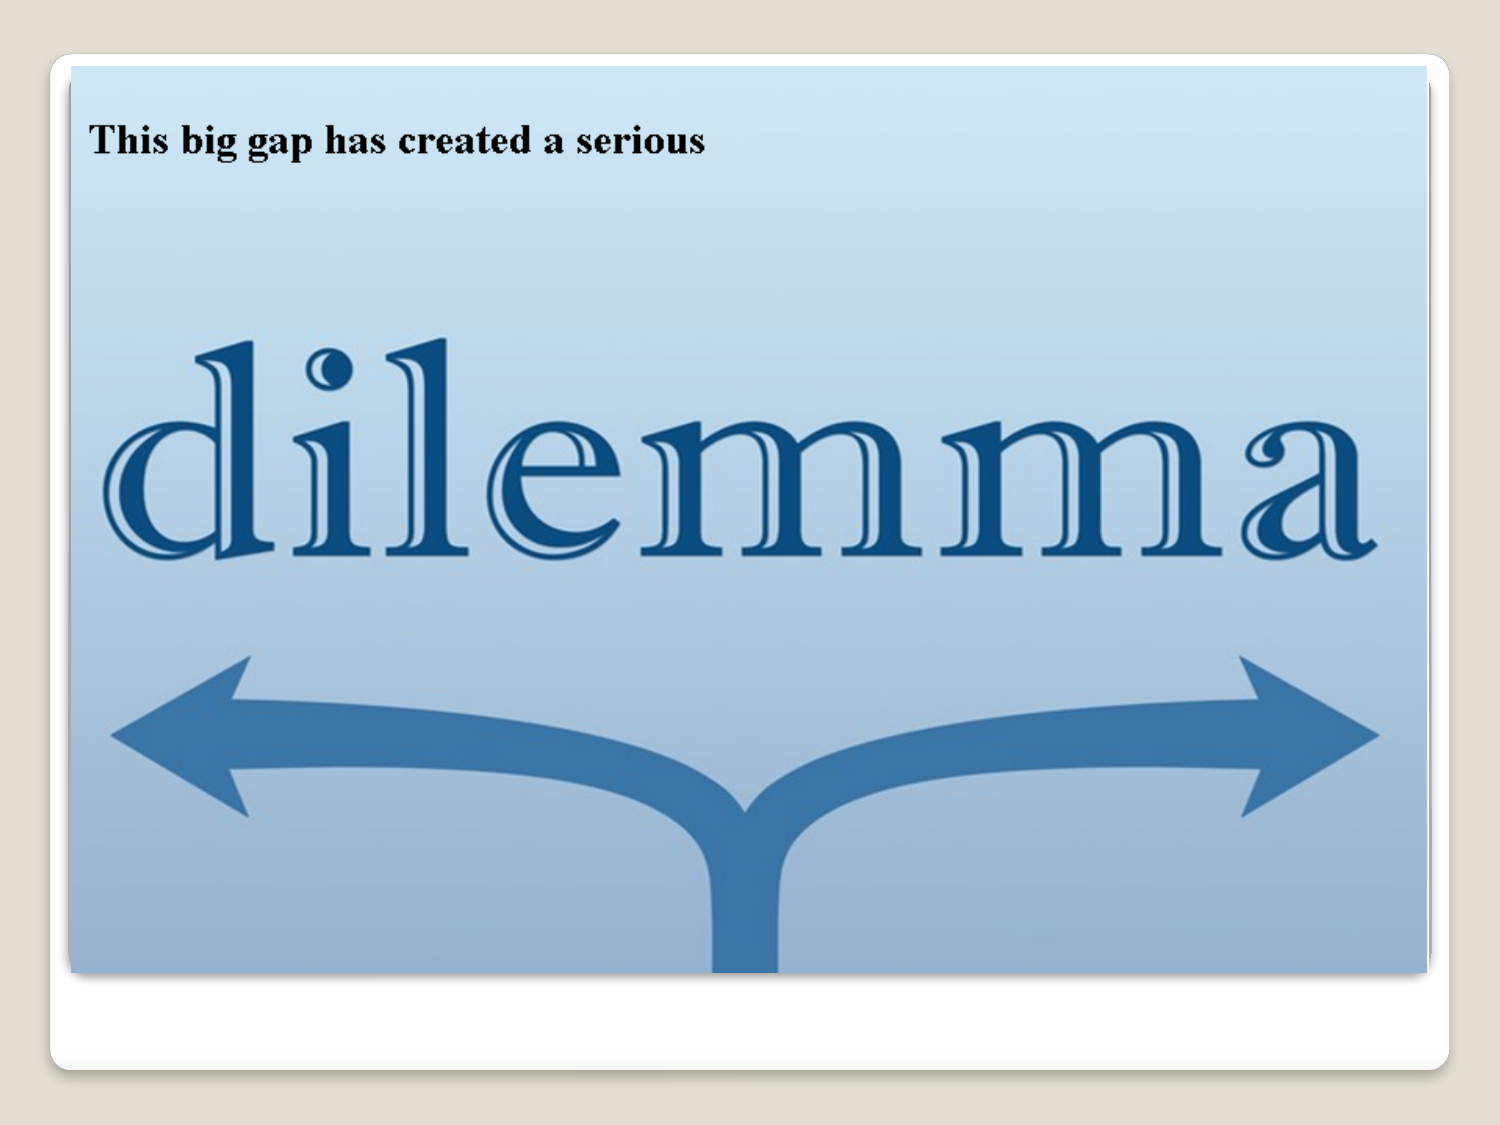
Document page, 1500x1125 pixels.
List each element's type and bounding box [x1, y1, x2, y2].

picture [71, 66, 1429, 973]
